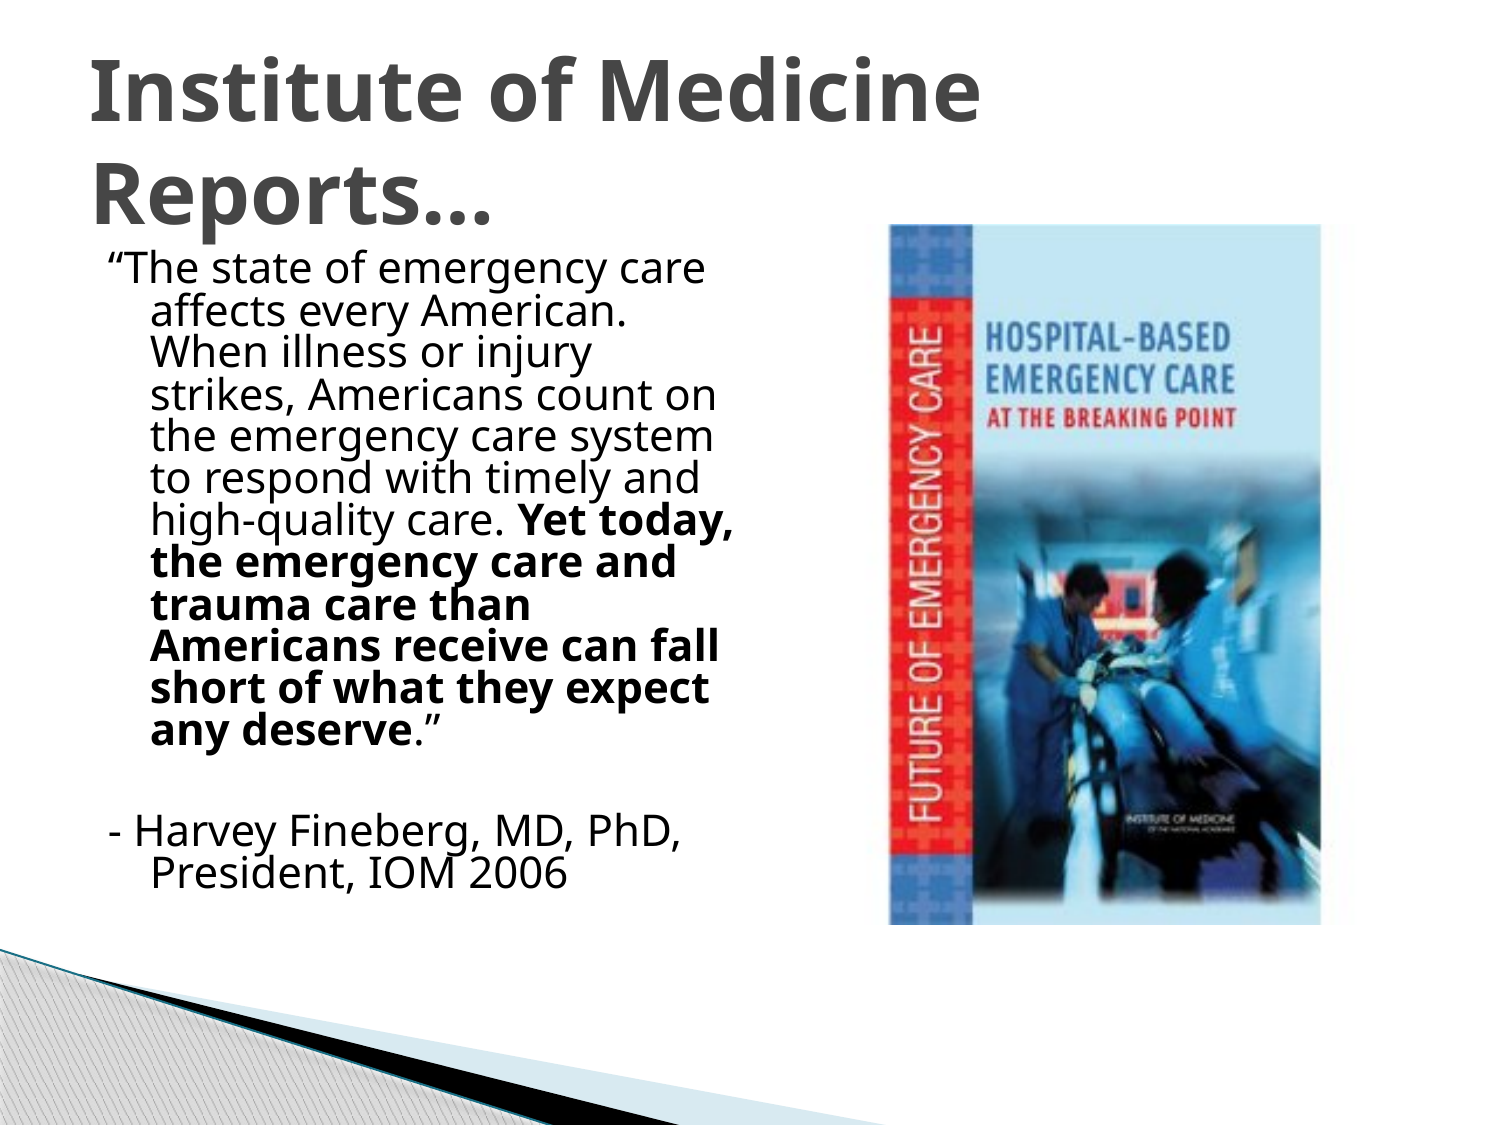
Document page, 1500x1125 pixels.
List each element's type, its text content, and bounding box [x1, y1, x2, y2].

list “The state of emergency care affects every American. When illness or injury strikes, Americans count on the emergency care system to respond with timely and high-quality care. Yet today, the emergency care and trauma care than Americans receive can fall short of what they expect any deserve.” - Harvey Fineberg, MD, PhD, President, IOM 2006 [74, 242, 751, 986]
picture [755, 224, 1457, 926]
title Institute of Medicine Reports… [75, 45, 1425, 233]
